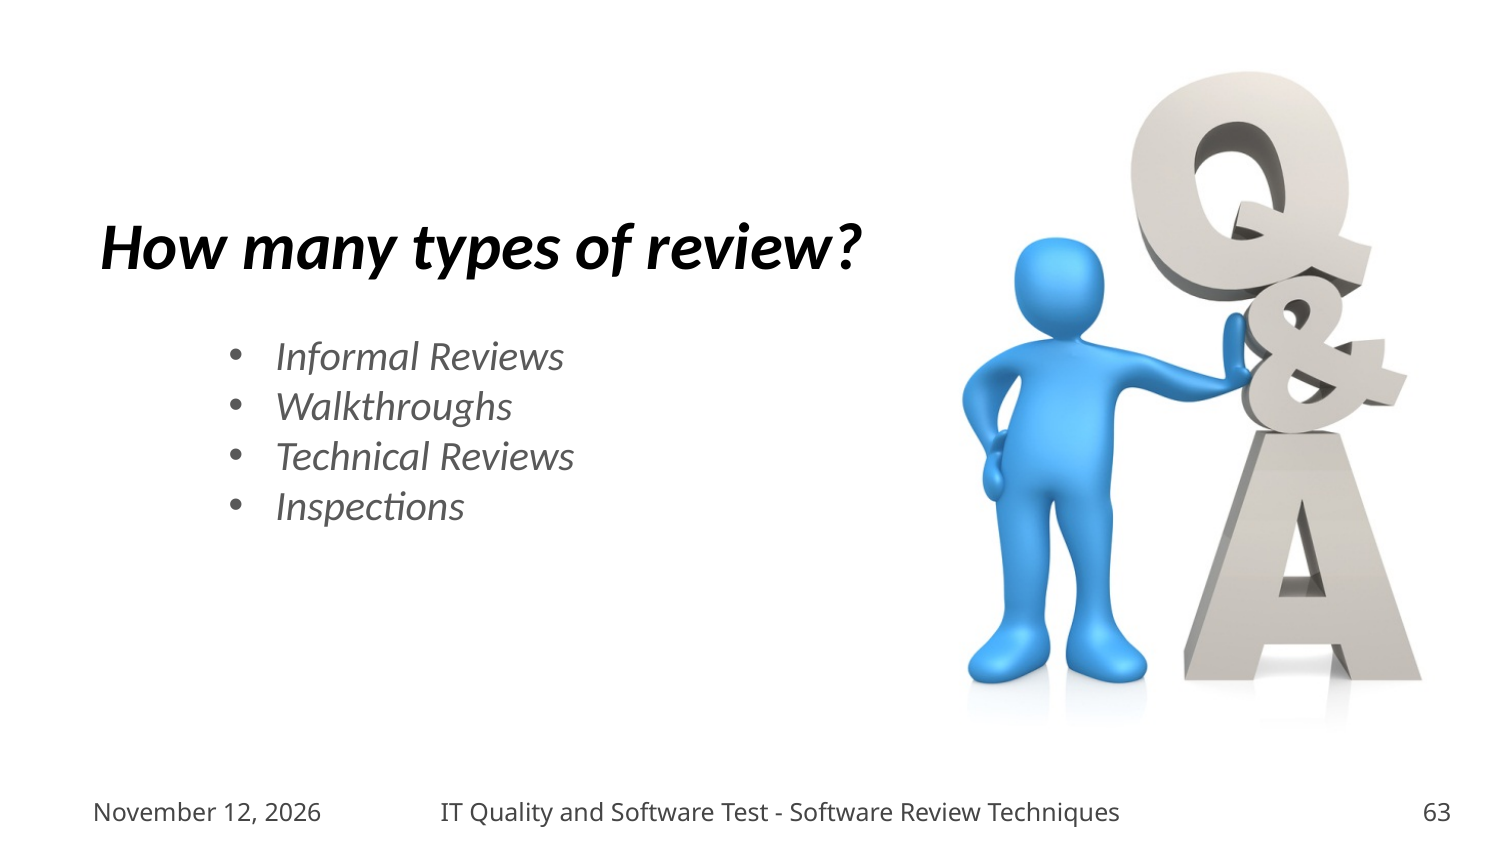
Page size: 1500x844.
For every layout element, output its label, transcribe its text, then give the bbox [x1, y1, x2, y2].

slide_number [75, 796, 425, 831]
text_box Informal Reviews Walkthroughs Technical Reviews Inspections [213, 321, 752, 537]
slide_number 63 [1345, 796, 1467, 831]
picture [828, 52, 1500, 749]
text_box How many types of review? [86, 195, 822, 291]
footer IT Quality and Software Test - Software Review Techniques [433, 796, 1337, 831]
